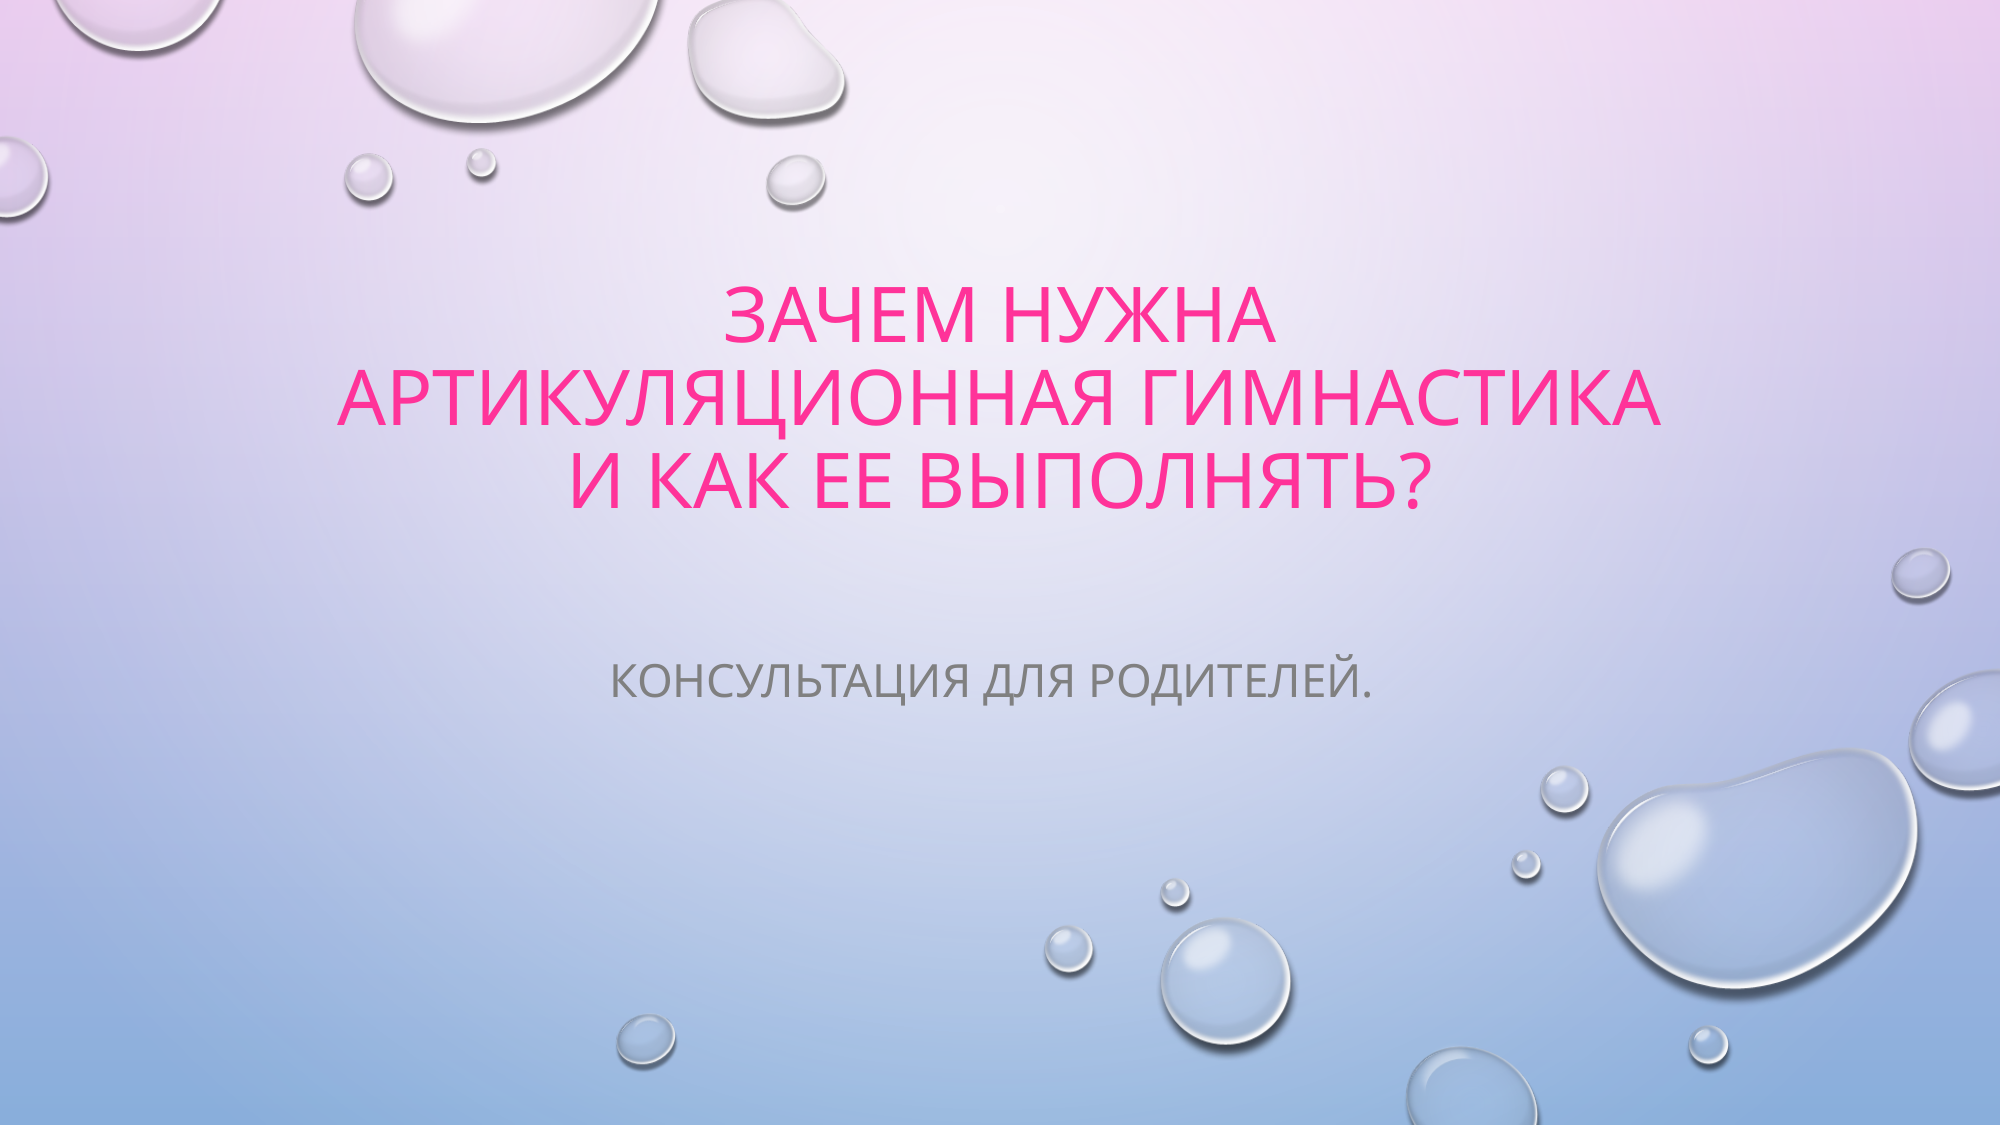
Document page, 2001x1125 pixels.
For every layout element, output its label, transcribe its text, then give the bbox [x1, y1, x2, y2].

picture [0, 0, 2000, 1125]
subtitle Консультация для родителей. [287, 633, 1710, 863]
title Зачем нужна артикуляционная гимнастика и как ее выполнять? [287, 213, 1713, 625]
